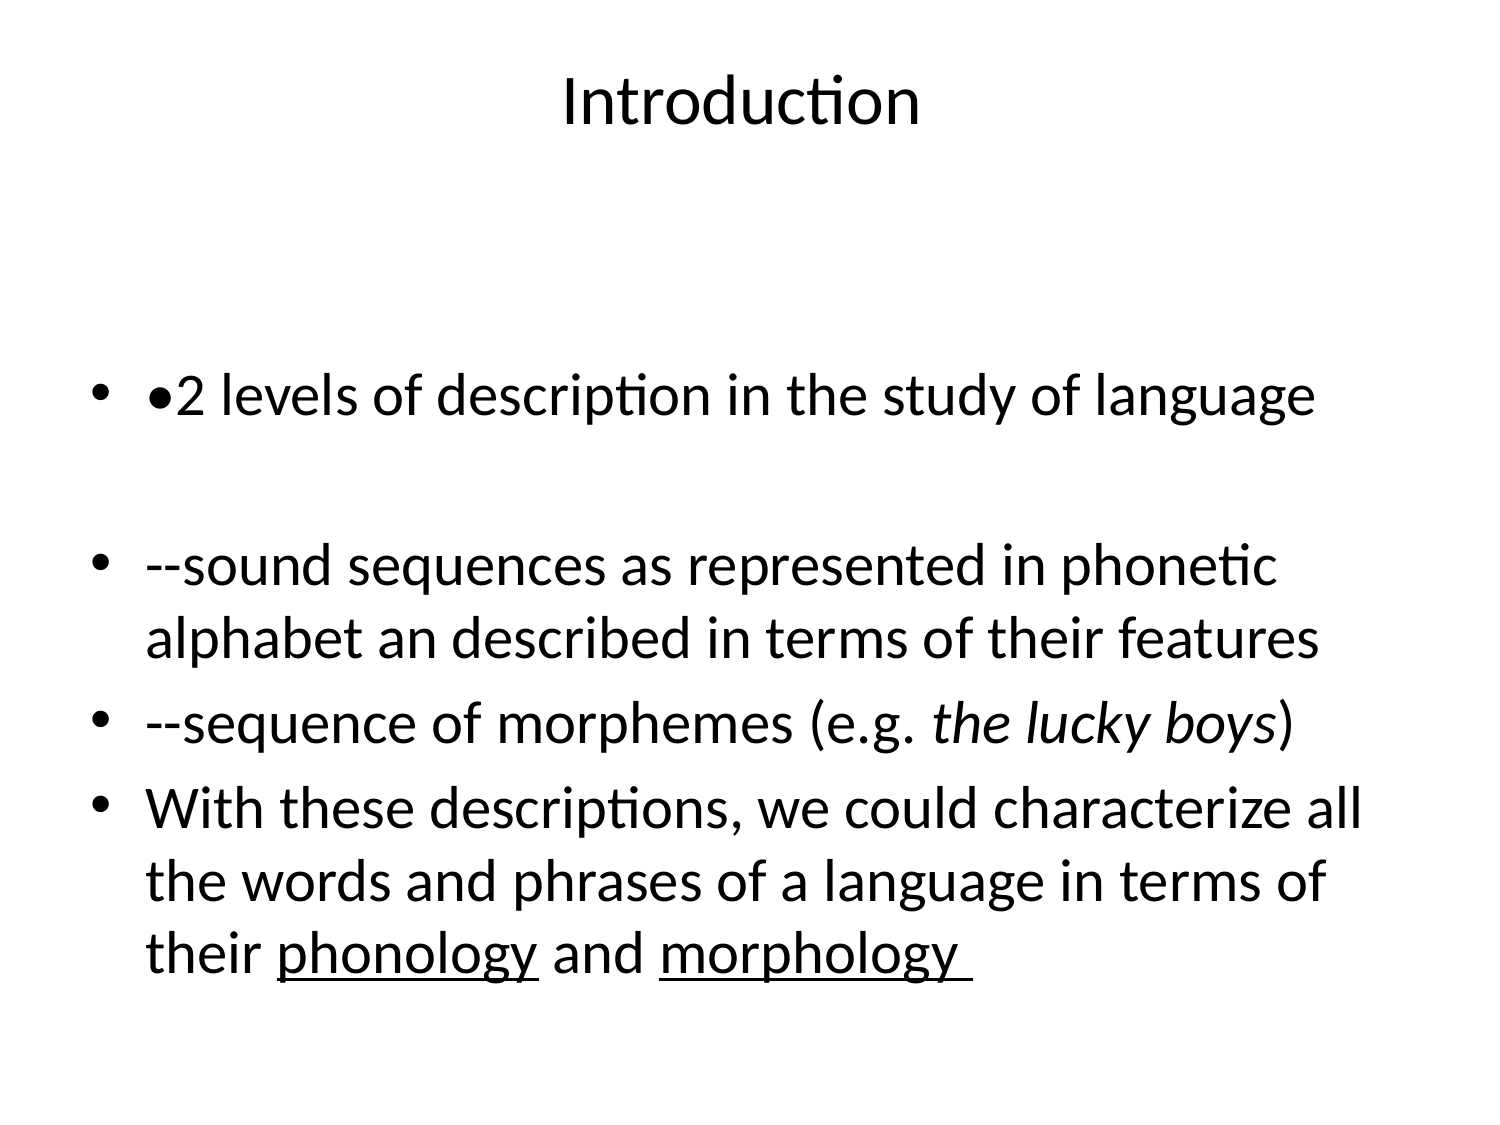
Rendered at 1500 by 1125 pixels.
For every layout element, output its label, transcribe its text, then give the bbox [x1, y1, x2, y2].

title Introduction [75, 45, 1425, 233]
list •2 levels of description in the study of language --sound sequences as represented in phonetic alphabet an described in terms of their features --sequence of morphemes (e.g. the lucky boys) With these descriptions, we could characterize all the words and phrases of a language in terms of their phonology and morphology [75, 262, 1425, 1005]
